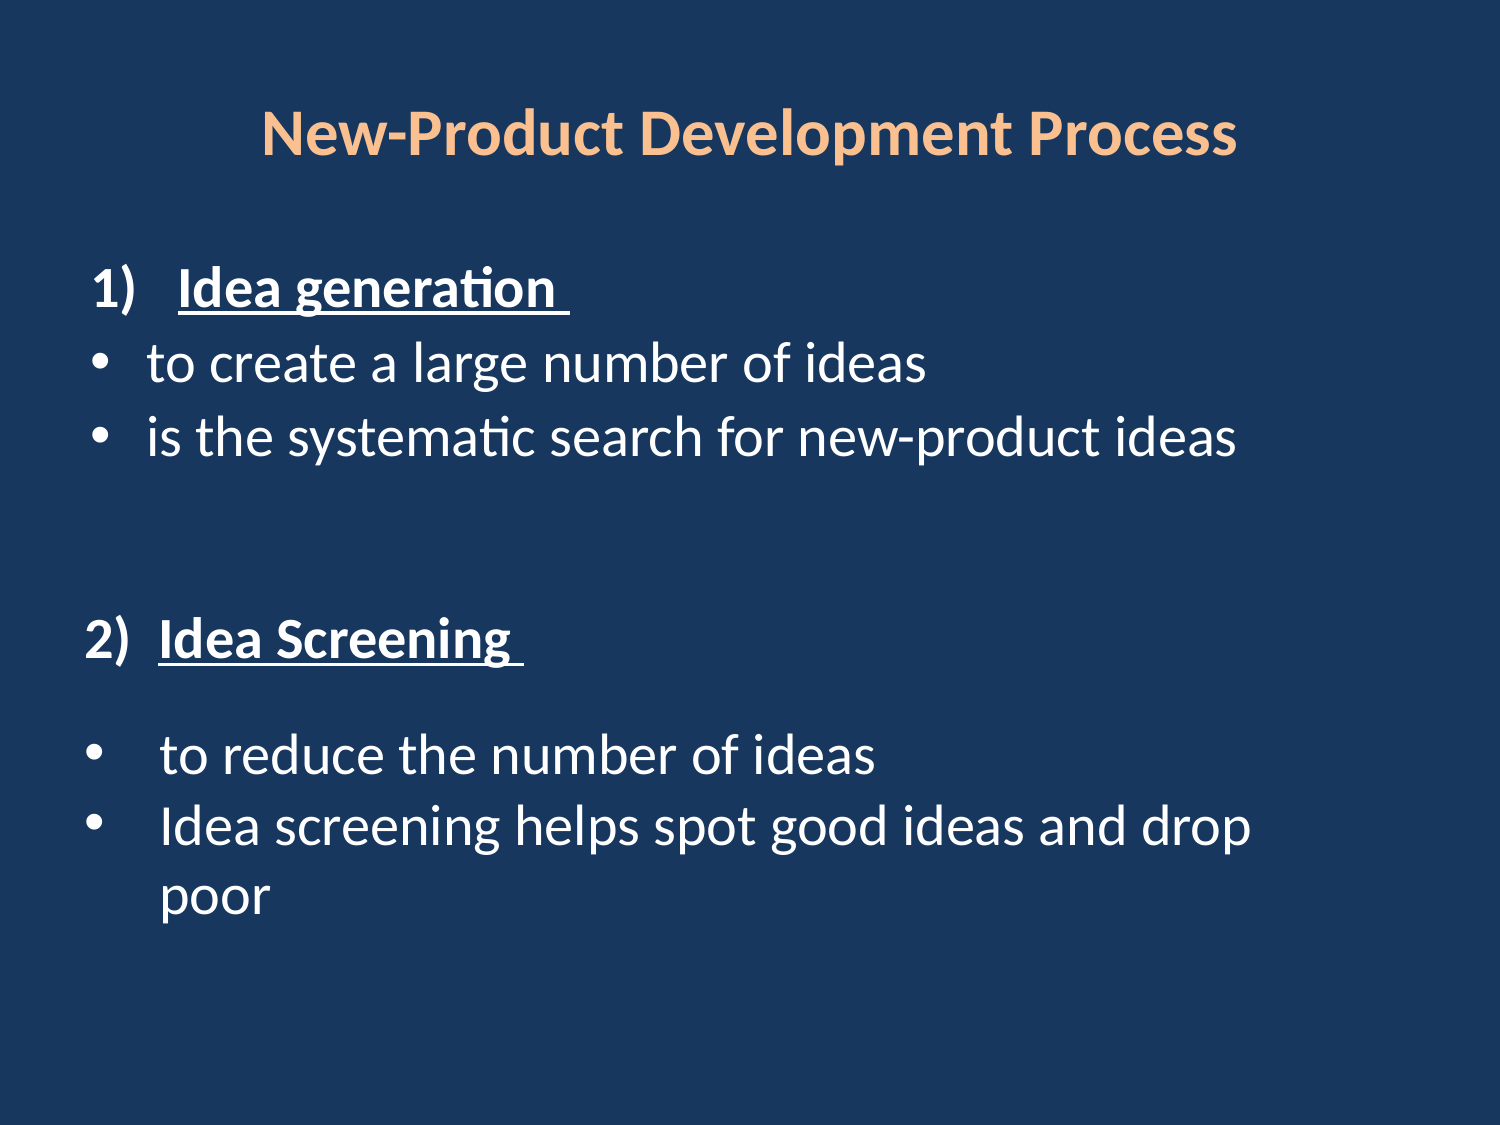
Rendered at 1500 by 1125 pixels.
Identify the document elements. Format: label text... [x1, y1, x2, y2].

text_box 2) Idea Screening to reduce the number of ideas Idea screening helps spot good ideas and drop poor [69, 601, 1370, 934]
list Idea generation to create a large number of ideas is the systematic search for new-product ideas [75, 249, 1425, 993]
title New-Product Development Process [112, 37, 1388, 225]
